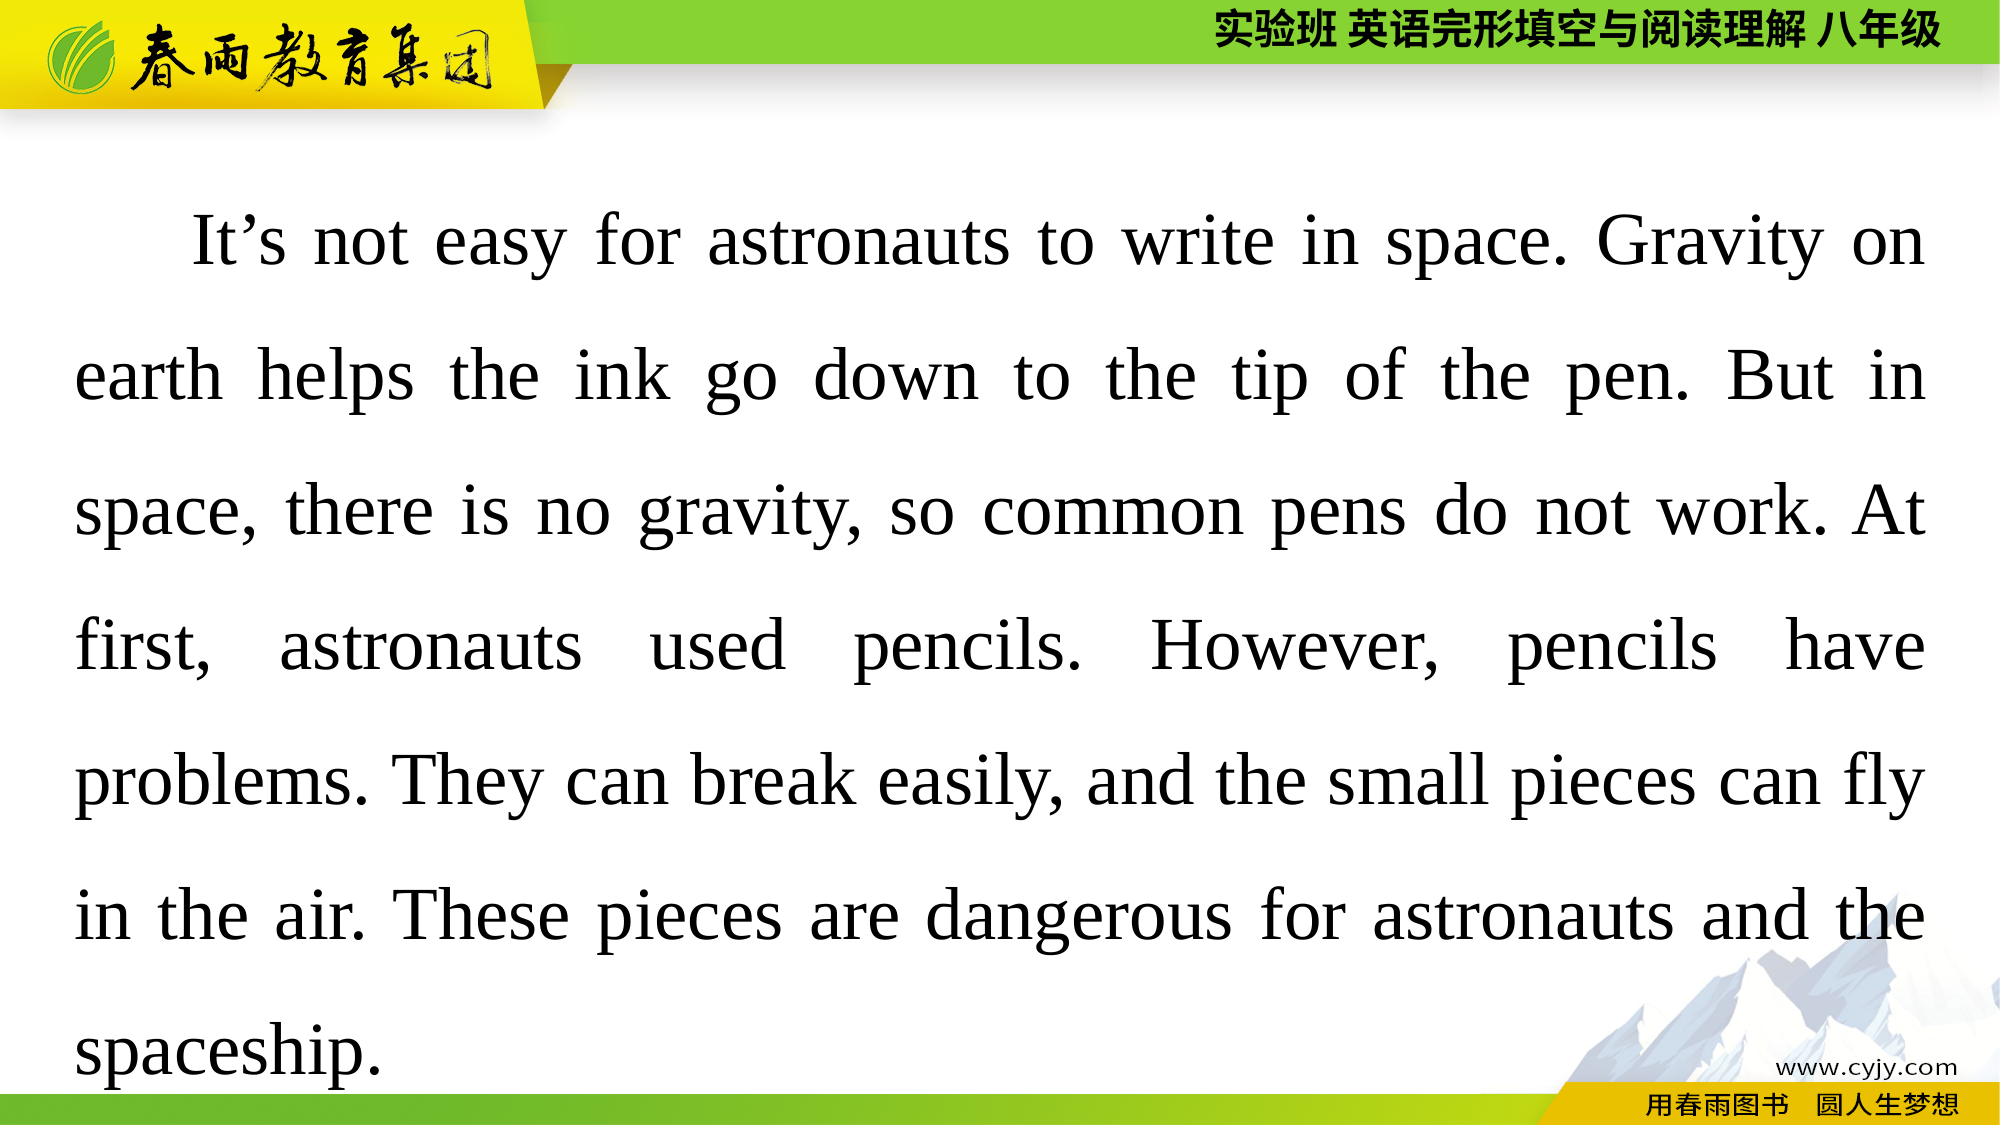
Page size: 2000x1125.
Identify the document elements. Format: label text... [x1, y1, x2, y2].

list It’s not easy for astronauts to write in space. Gravity on earth helps the ink go down to the tip of the pen. But in space, there is no gravity, so common pens do not work. At first, astronauts used pencils. However, pencils have problems. They can break easily, and the small pieces can fly in the air. These pieces are dangerous for astronauts and the spaceship. [59, 137, 1944, 971]
picture [0, 0, 2000, 1125]
